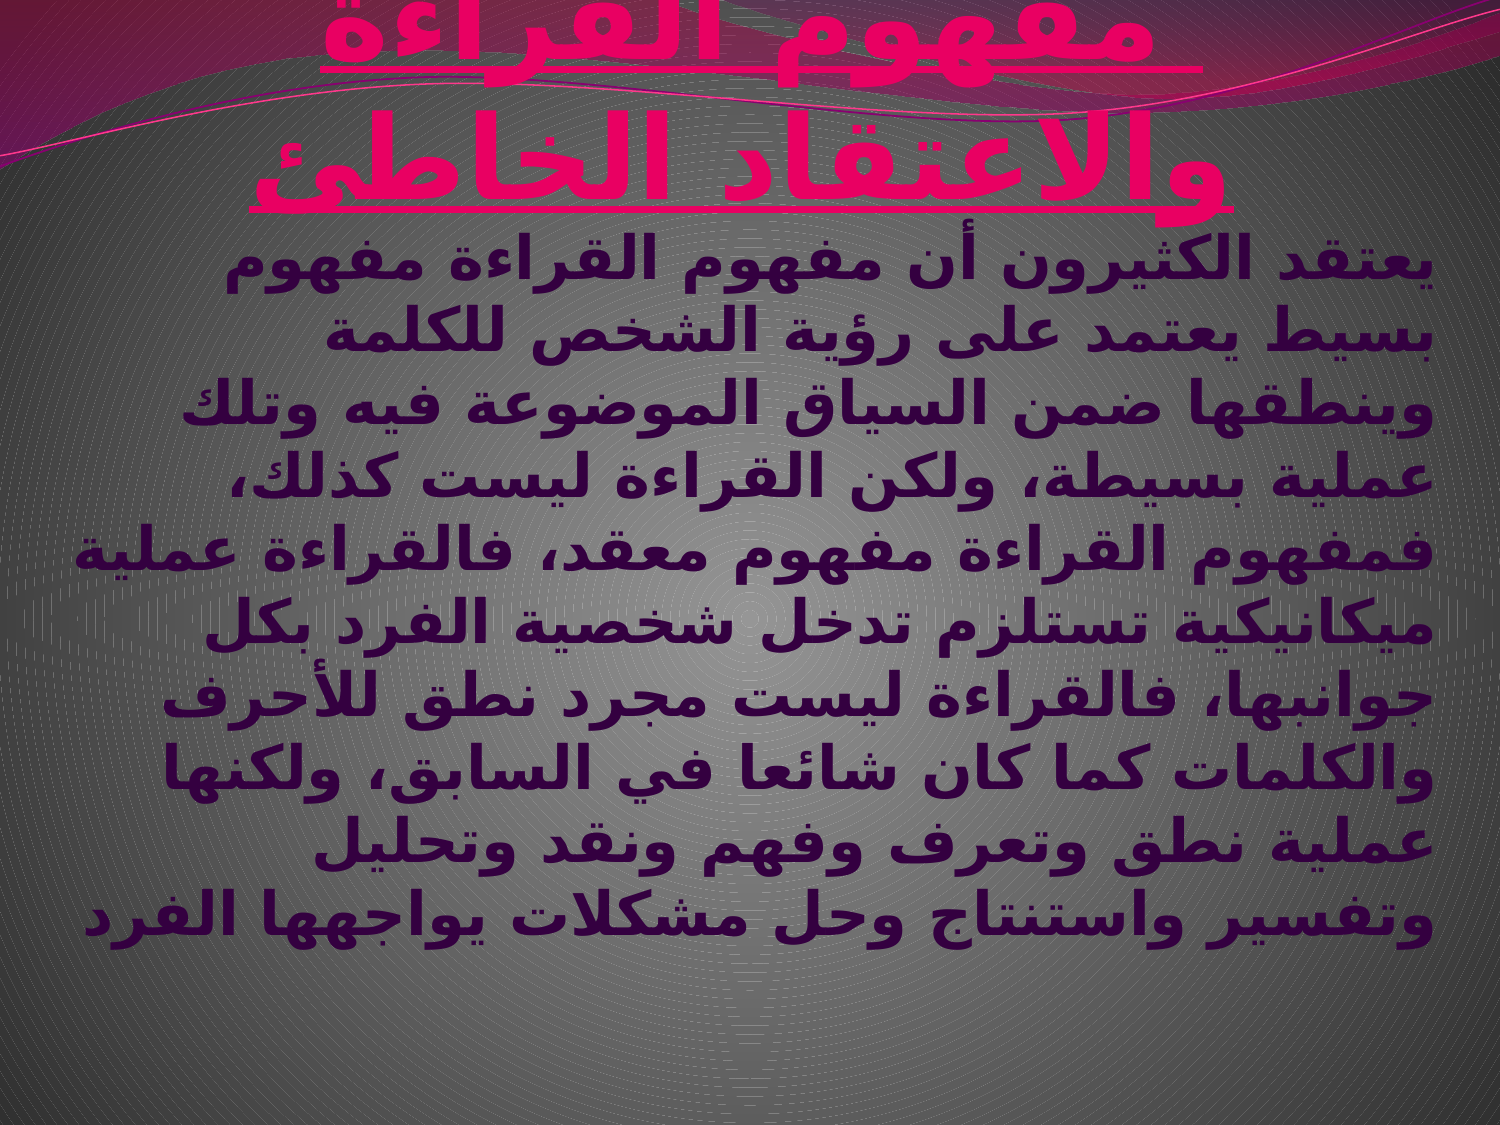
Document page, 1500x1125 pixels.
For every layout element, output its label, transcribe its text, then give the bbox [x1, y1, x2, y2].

subtitle يعتقد الكثيرون أن مفهوم القراءة مفهوم بسيط يعتمد على رؤية الشخص للكلمة وينطقها ضمن السياق الموضوعة فيه وتلك عملية بسيطة، ولكن القراءة ليست كذلك، فمفهوم القراءة مفهوم معقد، فالقراءة عملية ميكانيكية تستلزم تدخل شخصية الفرد بكل جوانبها، فالقراءة ليست مجرد نطق للأحرف والكلمات كما كان شائعا في السابق، ولكنها عملية نطق وتعرف وفهم ونقد وتحليل وتفسير واستنتاج وحل مشكلات يواجهها الفرد [58, 210, 1442, 1032]
title مفهوم القراءة والاعتقاد الخاطئ [105, 117, 1381, 210]
